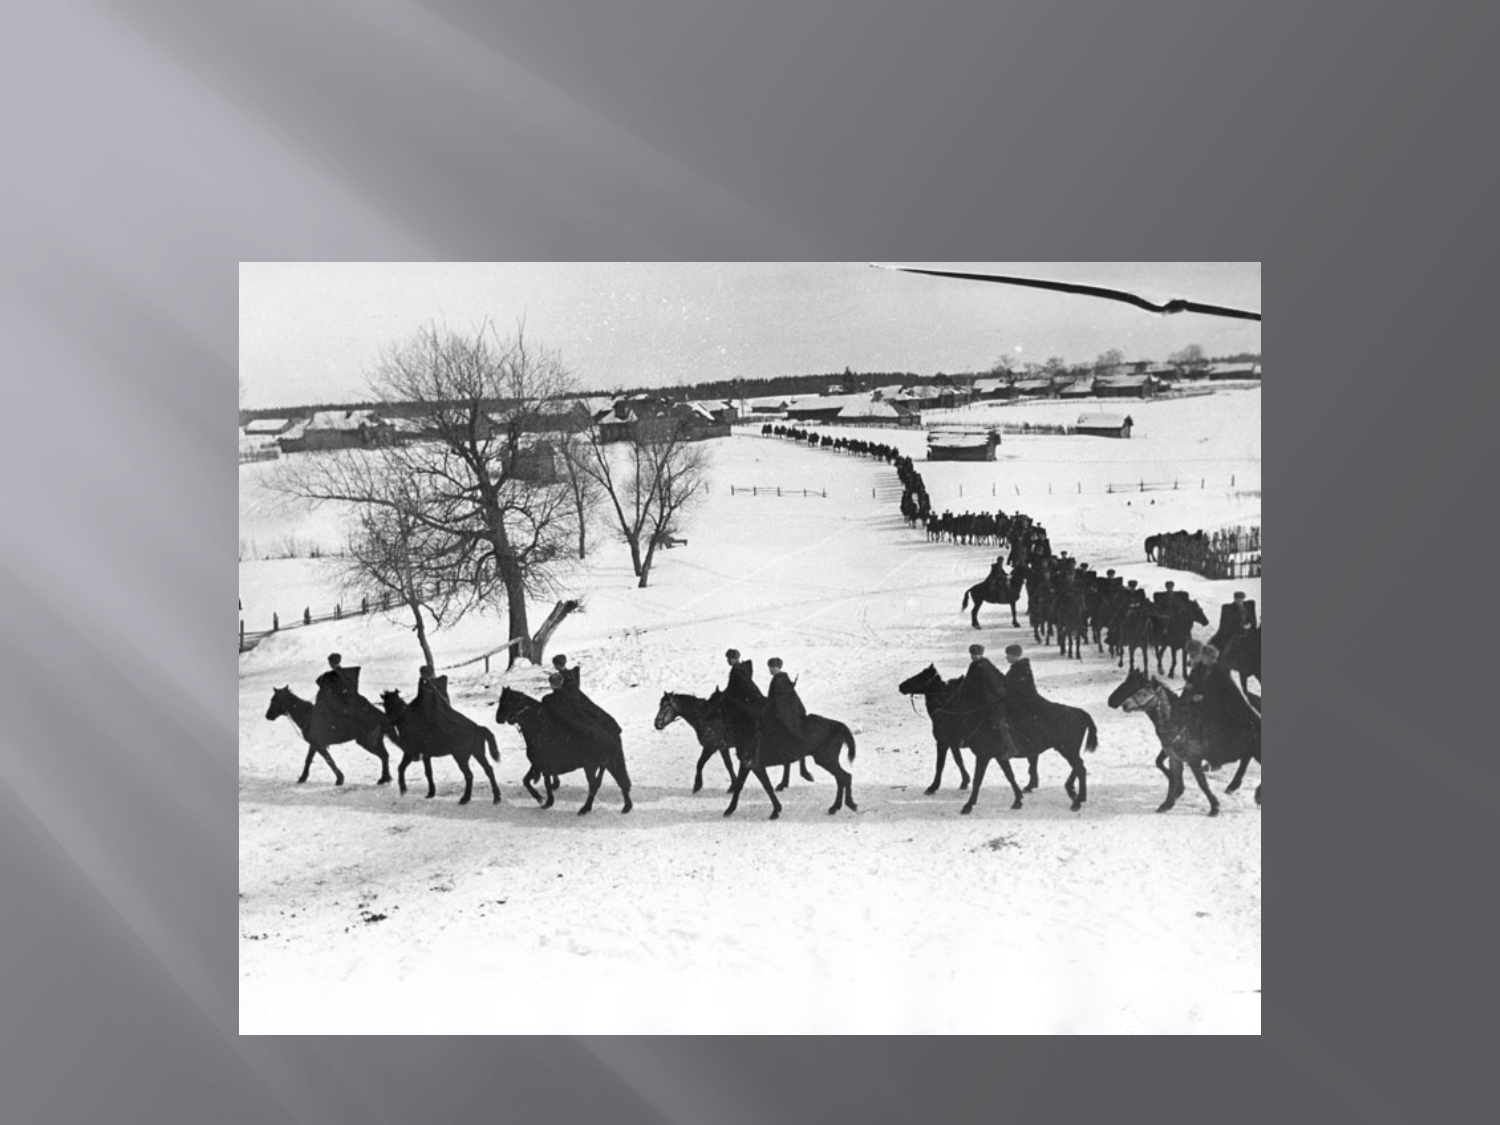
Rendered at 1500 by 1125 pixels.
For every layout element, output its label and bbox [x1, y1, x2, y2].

list [238, 262, 1262, 1036]
